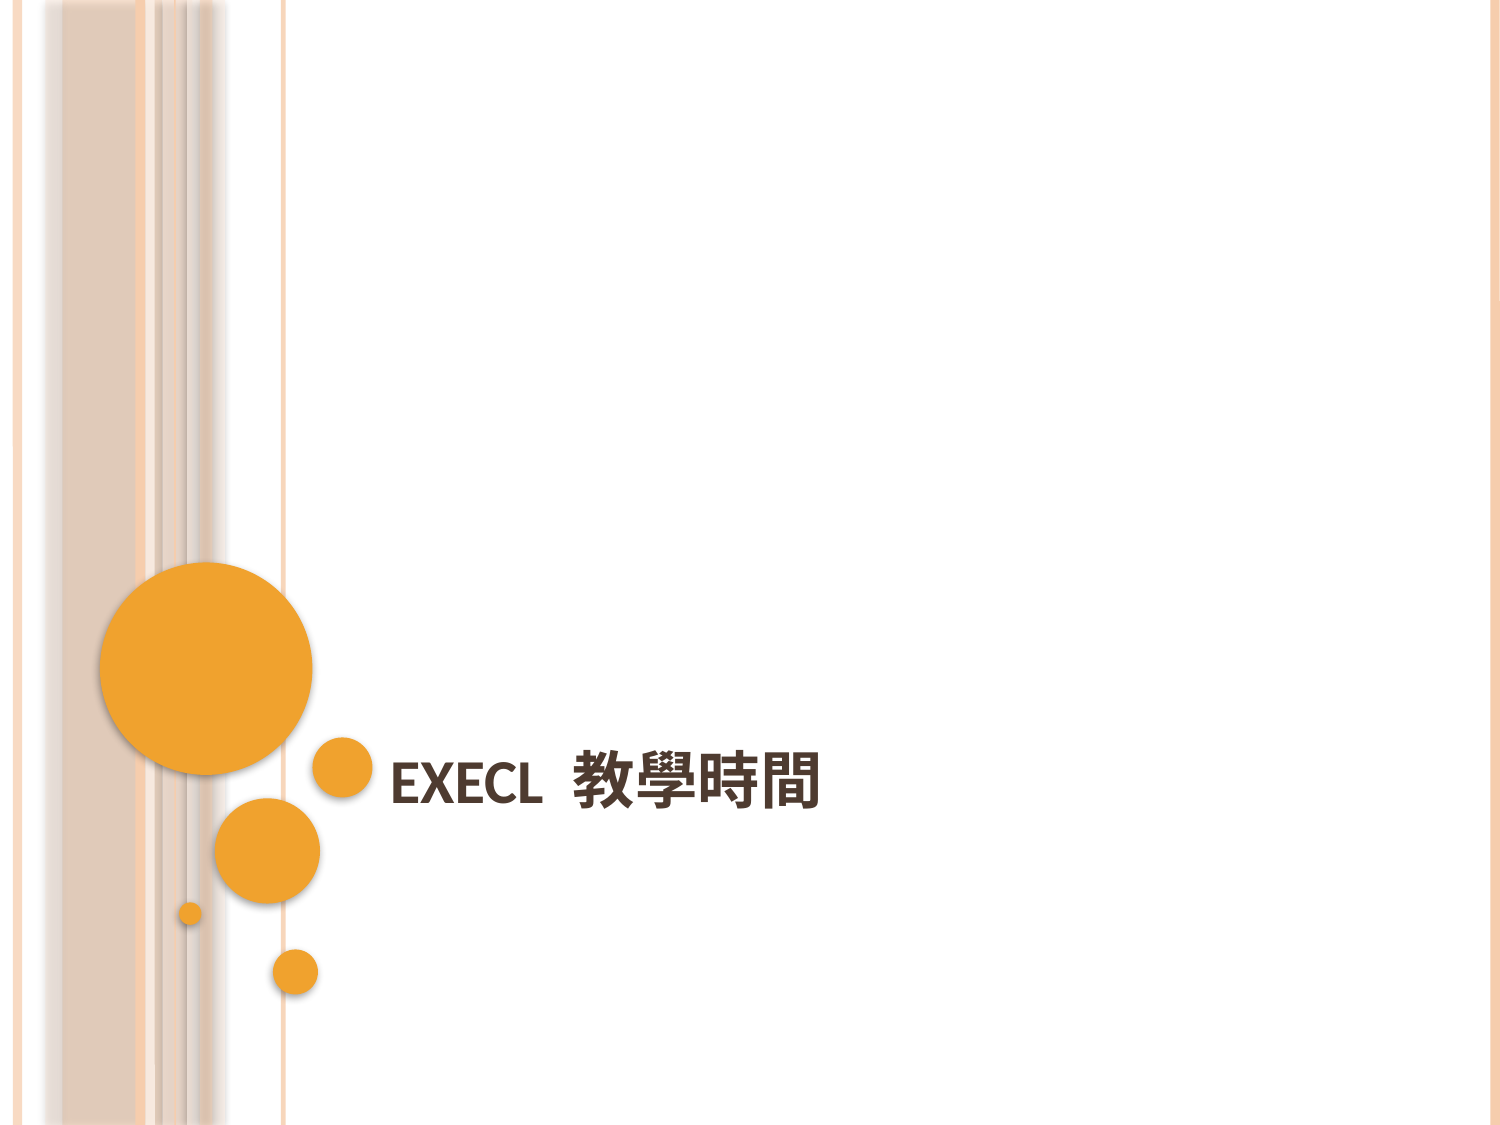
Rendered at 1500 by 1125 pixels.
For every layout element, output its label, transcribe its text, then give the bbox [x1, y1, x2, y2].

title Execl 教學時間 [375, 512, 1388, 824]
